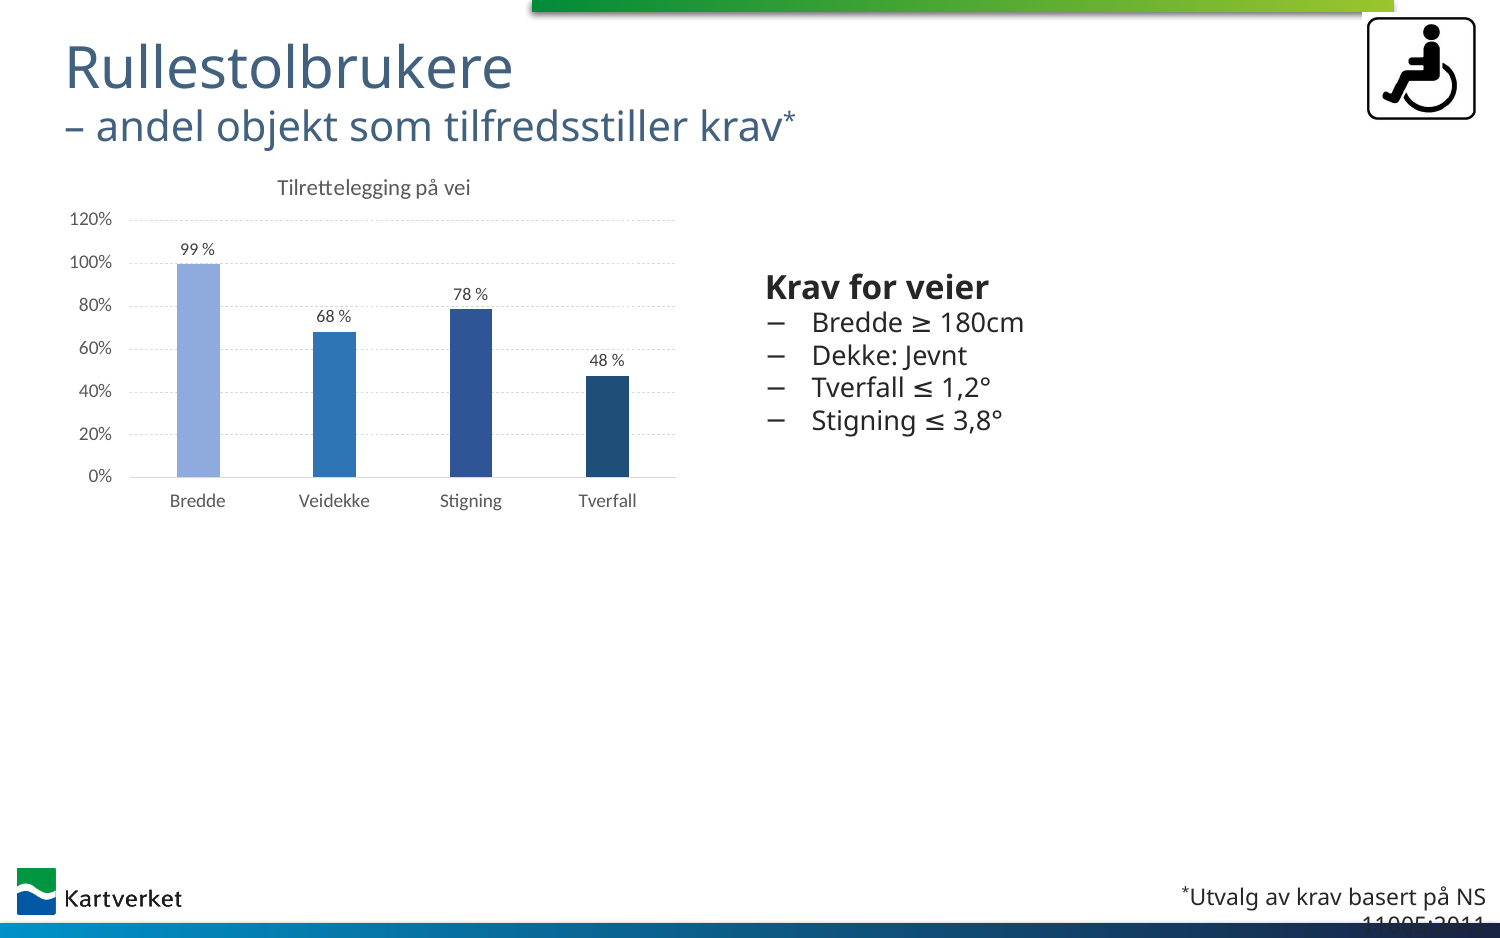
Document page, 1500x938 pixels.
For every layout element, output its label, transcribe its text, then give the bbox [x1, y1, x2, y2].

text_box *Utvalg av krav basert på NS 11005:2011 [1068, 873, 1500, 938]
picture [1362, 12, 1481, 126]
picture [62, 166, 687, 519]
text_box Krav for veier Bredde ≥ 180cm Dekke: Jevnt Tverfall ≤ 1,2° Stigning ≤ 3,8° [750, 258, 1234, 444]
text_box Rullestolbrukere – andel objekt som tilfredsstiller krav* [49, 25, 1431, 158]
